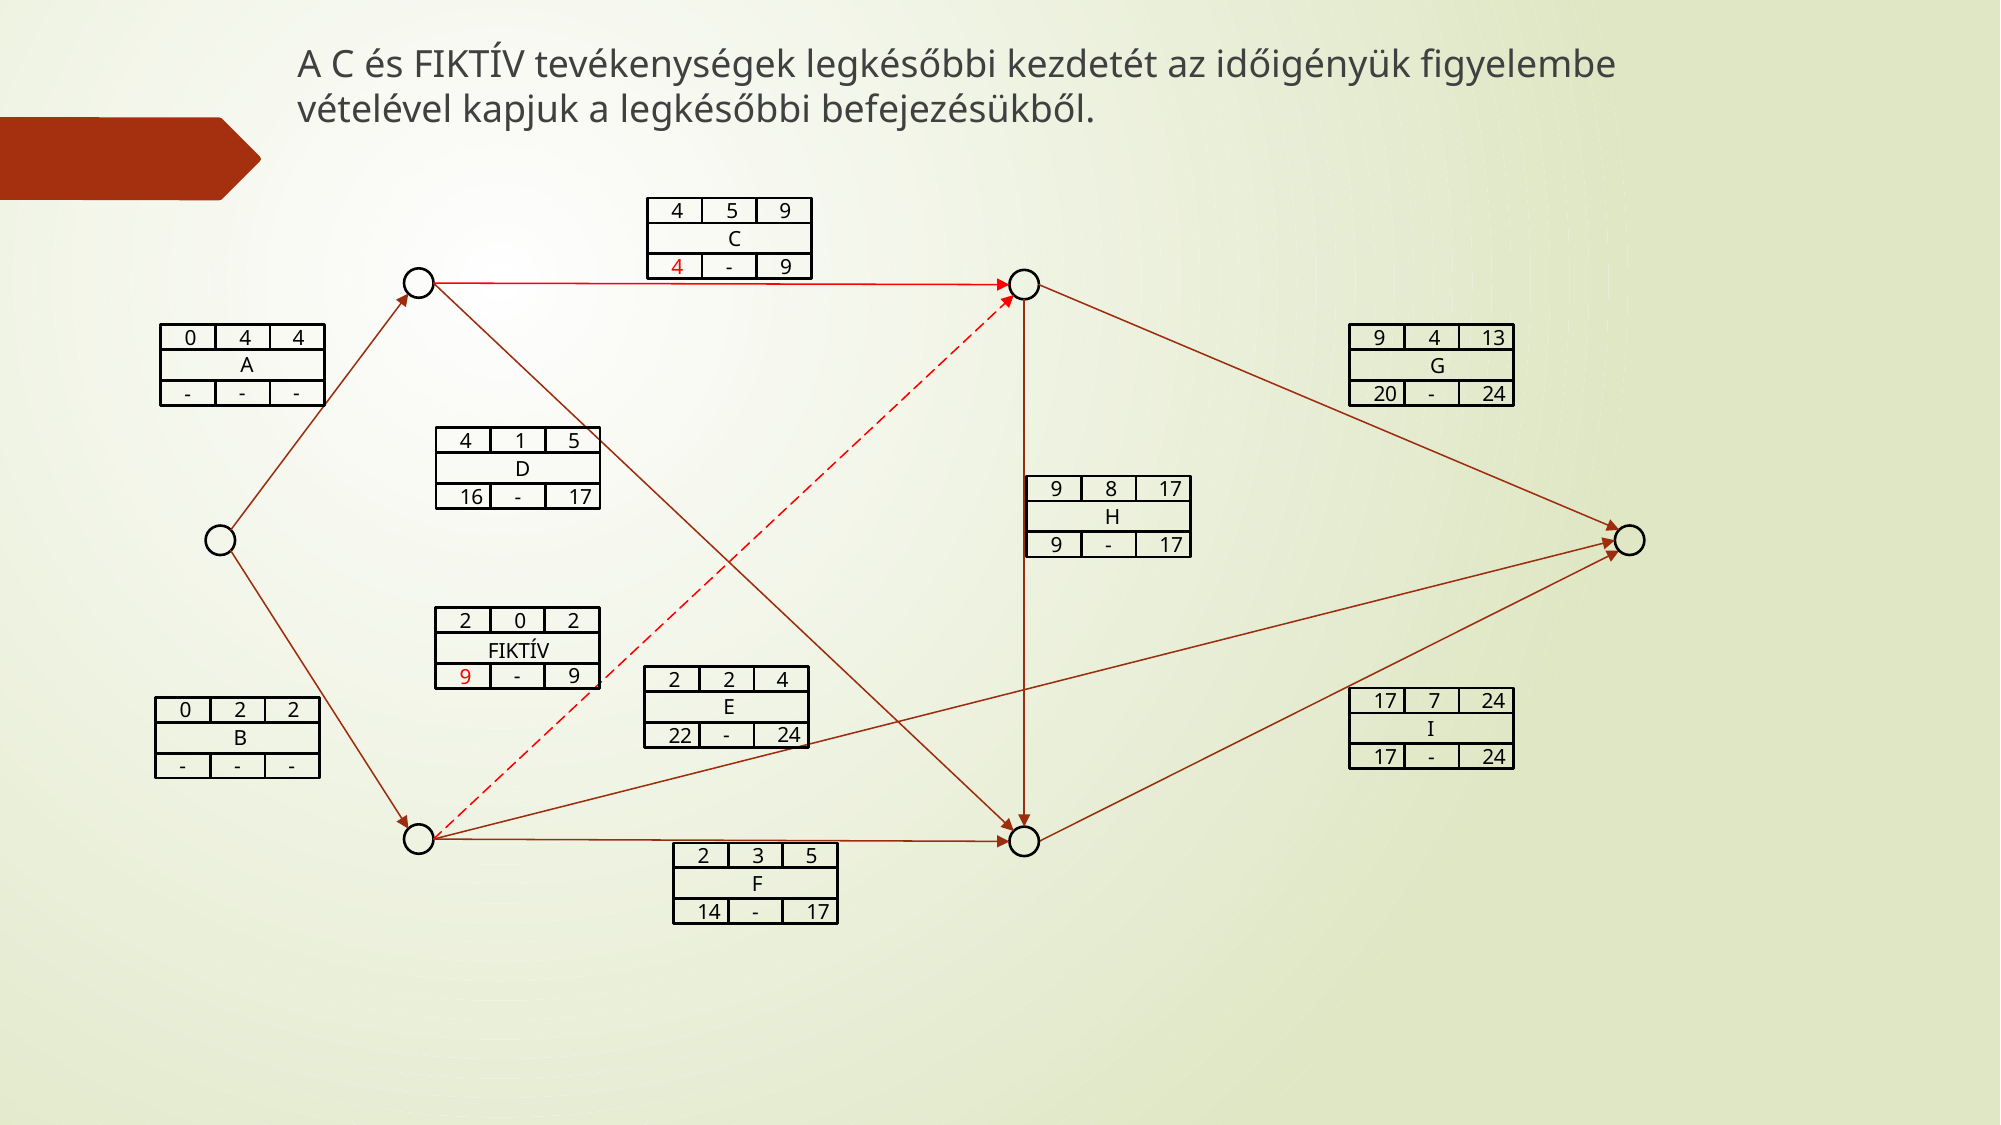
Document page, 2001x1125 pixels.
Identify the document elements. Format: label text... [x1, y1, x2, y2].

text_box [402, 823, 432, 856]
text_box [1349, 679, 1522, 777]
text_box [1038, 284, 1620, 530]
text_box [1613, 524, 1646, 557]
text_box [1008, 268, 1041, 301]
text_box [435, 419, 608, 517]
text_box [644, 658, 817, 756]
text_box [1010, 848, 1038, 858]
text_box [433, 282, 1015, 832]
text_box A C és FIKTÍV tevékenységek legkésőbbi kezdetét az időigényük figyelembe vételével kapjuk a legkésőbbi befejezésükből. [282, 32, 1745, 209]
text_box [673, 834, 845, 932]
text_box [1018, 539, 1616, 840]
text_box [402, 266, 435, 300]
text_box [647, 189, 812, 287]
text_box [1026, 468, 1199, 566]
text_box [435, 599, 600, 697]
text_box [230, 550, 409, 829]
text_box [204, 524, 237, 557]
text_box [230, 293, 409, 530]
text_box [1349, 316, 1522, 414]
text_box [155, 689, 320, 787]
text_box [160, 316, 325, 414]
